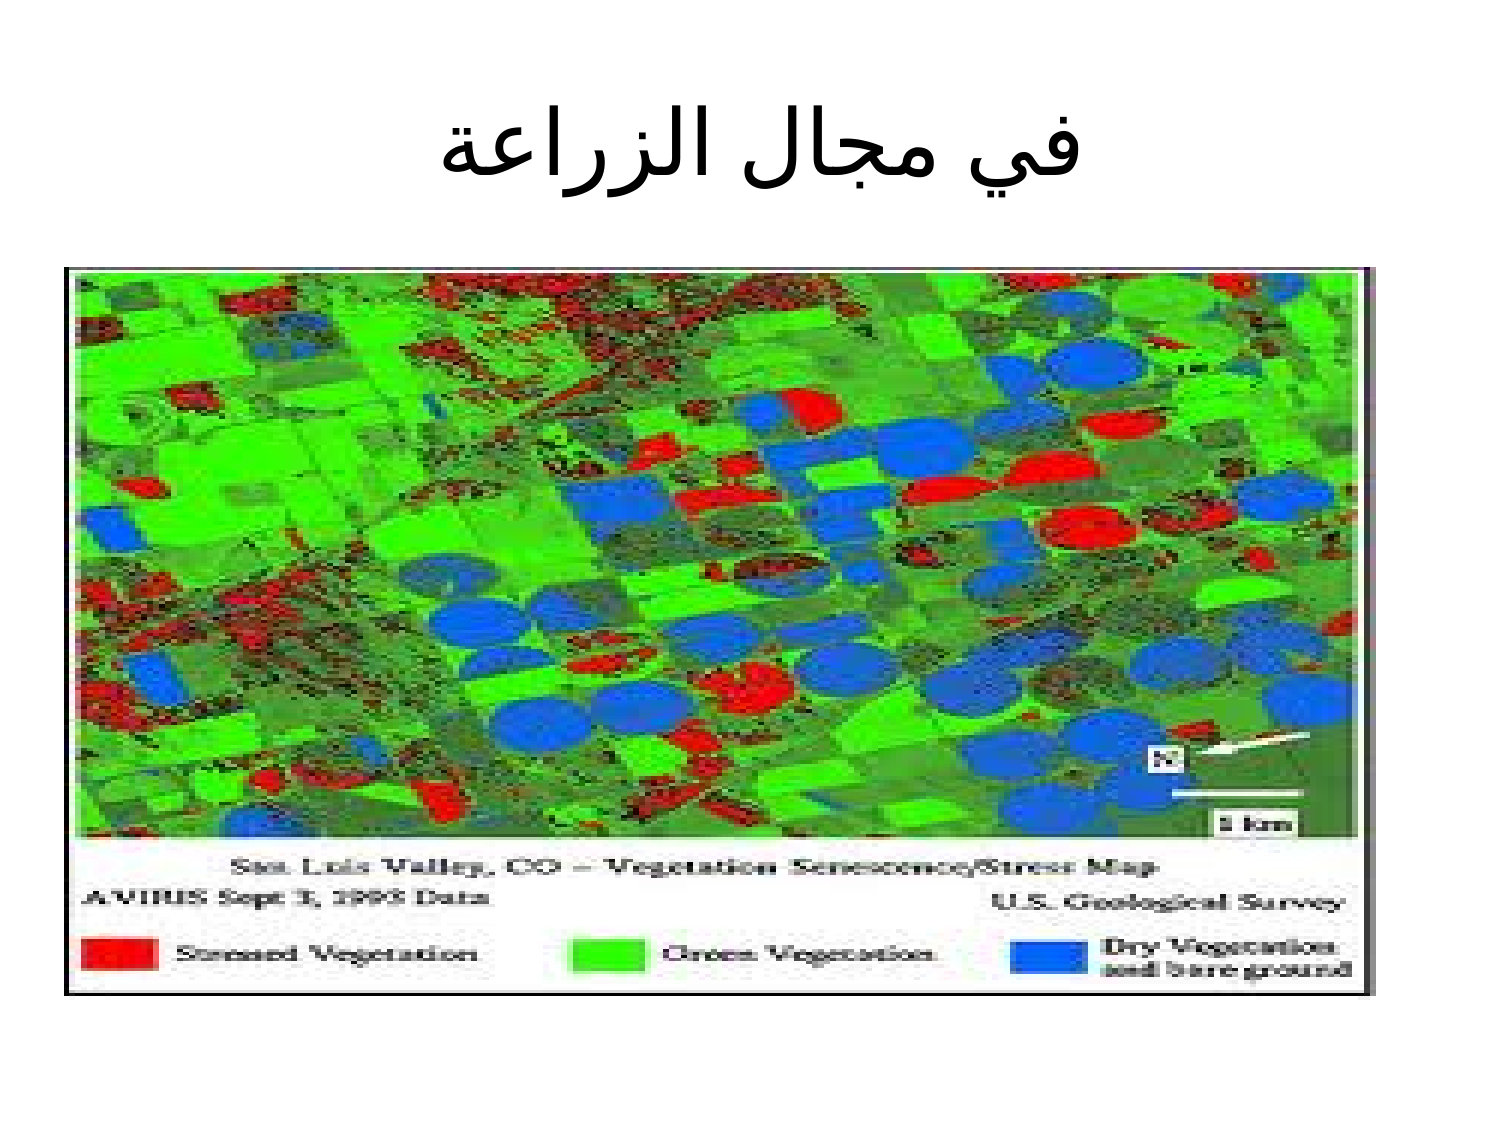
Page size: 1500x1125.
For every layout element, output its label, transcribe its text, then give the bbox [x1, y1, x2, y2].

title في مجال الزراعة [75, 45, 1425, 233]
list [64, 266, 1377, 1000]
